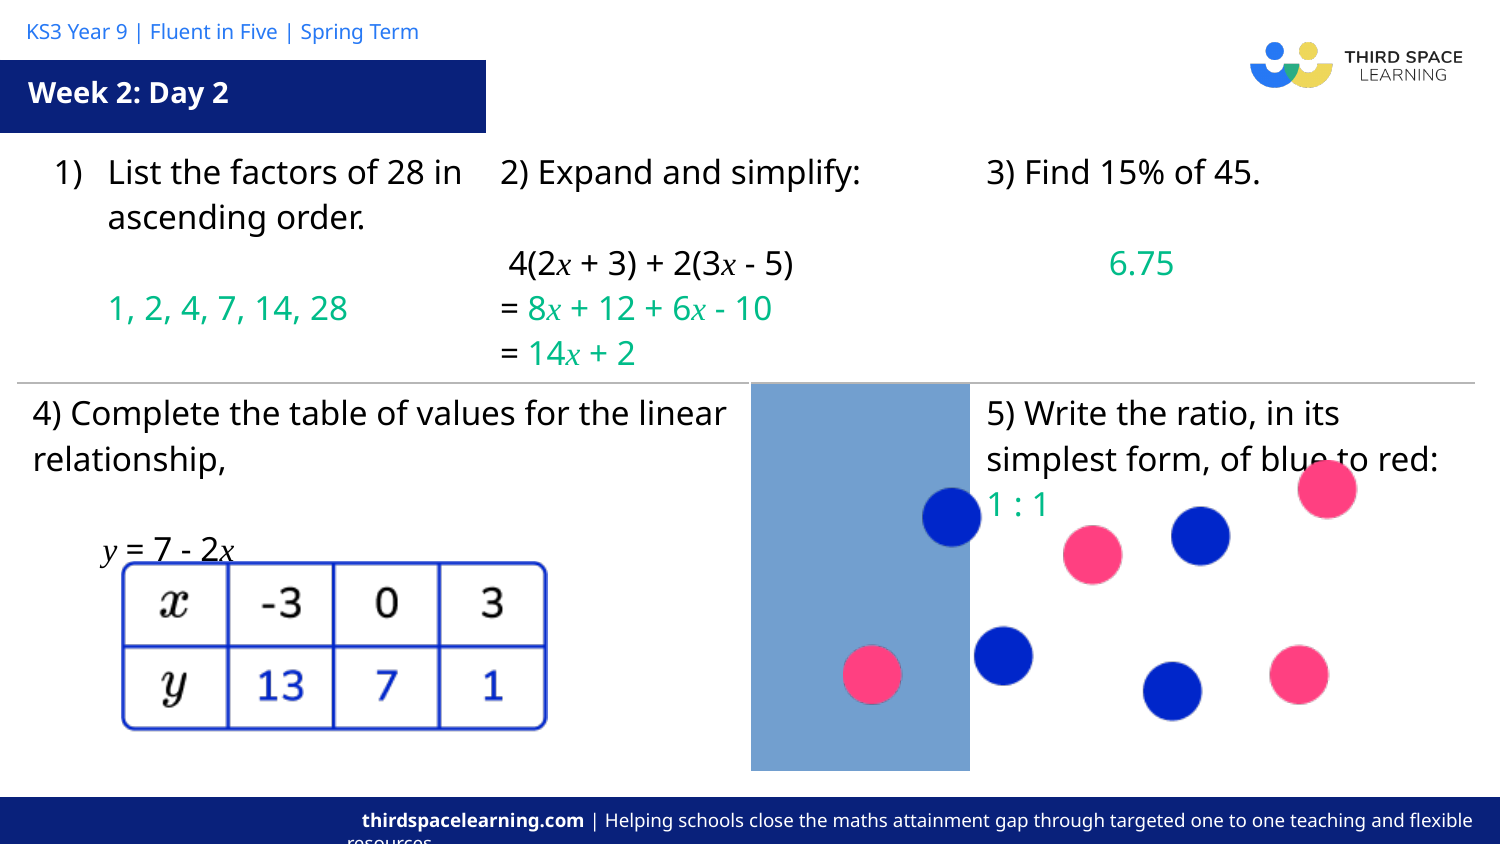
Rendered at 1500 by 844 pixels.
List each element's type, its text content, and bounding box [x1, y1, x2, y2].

table_cell 4) Complete the table of values for the linear relationship, y = 7 - 2x [19, 384, 749, 770]
table_header List the factors of 28 in ascending order. 1, 2, 4, 7, 14, 28 [19, 142, 484, 382]
table_cell 5) Write the ratio, in its simplest form, of blue to red: 1 : 1 [972, 384, 1474, 770]
table_header 3) Find 15% of 45. 6.75 [972, 142, 1474, 382]
picture [120, 561, 548, 733]
picture [842, 460, 1364, 728]
picture [1250, 33, 1465, 99]
table_header 2) Expand and simplify: 4(2x + 3) + 2(3x - 5) = 8x + 12 + 6x - 10 = 14x + 2 [486, 142, 970, 382]
text_box Week 2: Day 2 [13, 59, 383, 125]
